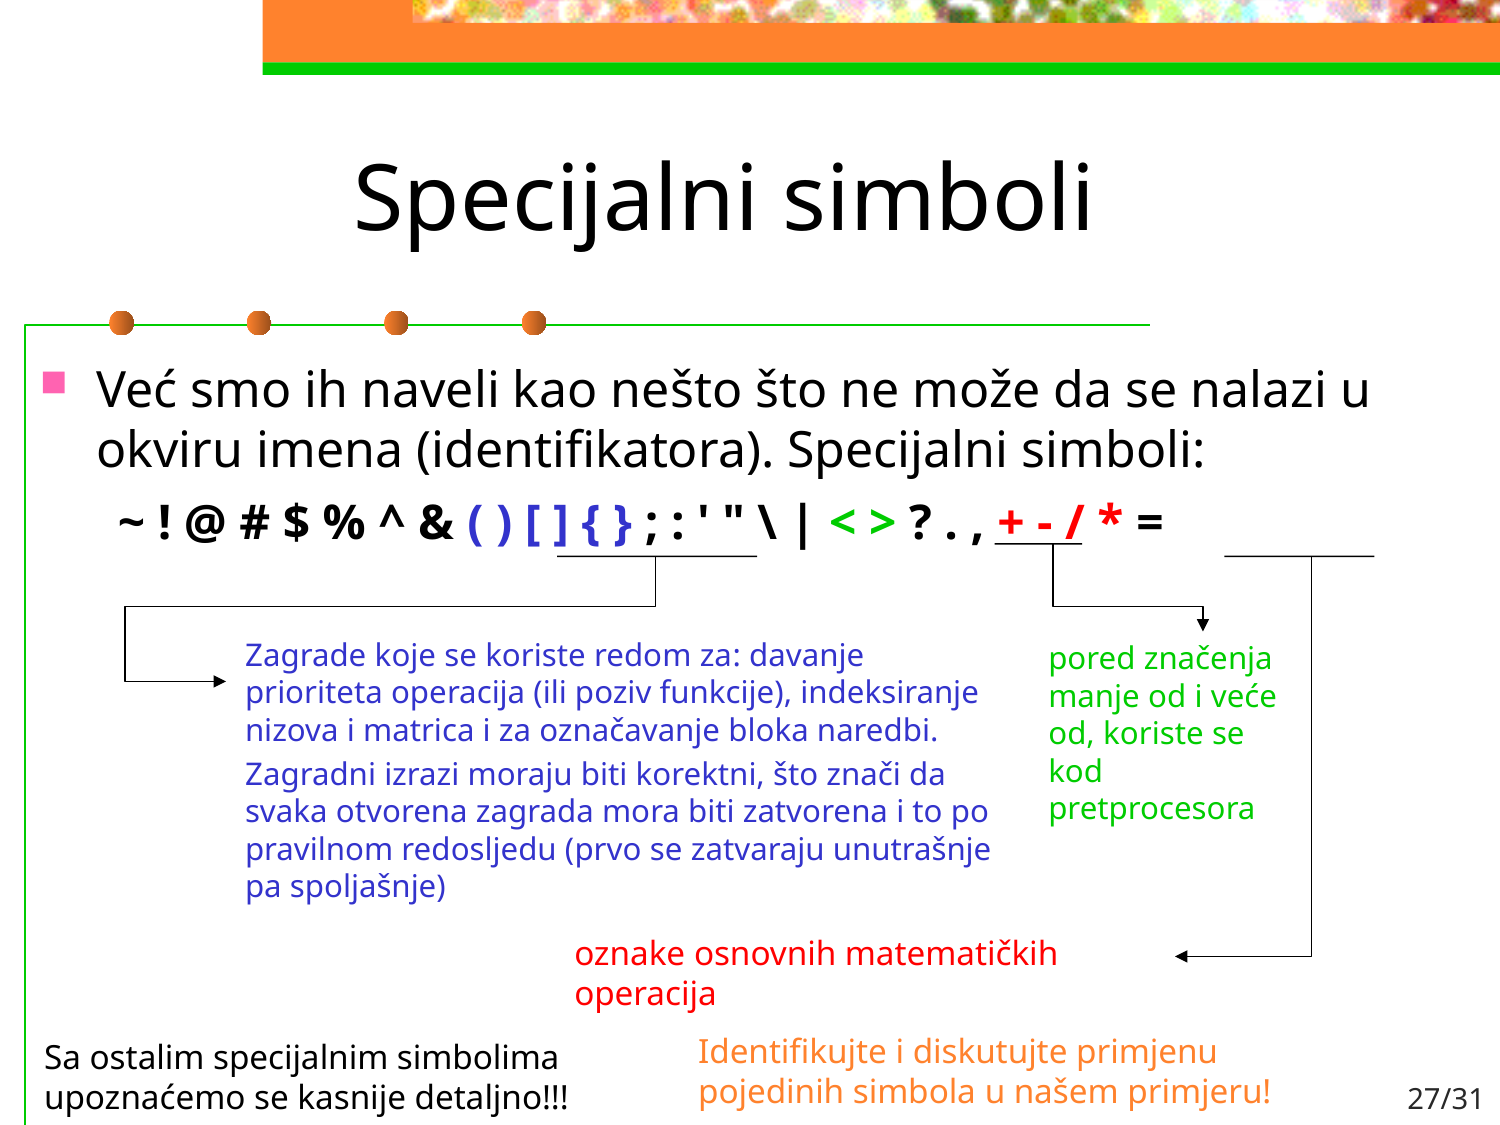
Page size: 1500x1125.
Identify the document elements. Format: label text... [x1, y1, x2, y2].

list Već smo ih naveli kao nešto što ne može da se nalazi u okviru imena (identifikatora). Specijalni simboli: ~ ! @ # $ % ^ & ( ) [ ] { } ; : ' " \ | < > ? . , + - / * = [24, 350, 1488, 1025]
title Specijalni simboli [87, 99, 1363, 288]
text_box Zagrade koje se koriste redom za: davanje prioriteta operacija (ili poziv funkcije), indeksiranje nizova i matrica i za označavanje bloka naredbi. Zagradni izrazi moraju biti korektni, što znači da svaka otvorena zagrada mora biti zatvorena i to po pravilnom redosljedu (prvo se zatvaraju unutrašnje pa spoljašnje) [230, 627, 1022, 911]
text_box [1052, 543, 1210, 631]
text_box Identifikujte i diskutujte primjenu pojedinih simbola u našem primjeru! [683, 1023, 1306, 1118]
text_box oznake osnovnih matematičkih operacija [559, 924, 1201, 1020]
picture [412, 0, 1500, 23]
text_box pored značenja manje od i veće od, koriste se kod pretprocesora [1033, 631, 1312, 834]
text_box [1186, 556, 1313, 957]
text_box Sa ostalim specijalnim simbolima upoznaćemo se kasnije detaljno!!! [29, 1028, 590, 1124]
text_box [125, 556, 656, 688]
text_box 27/31 [1374, 1072, 1500, 1123]
